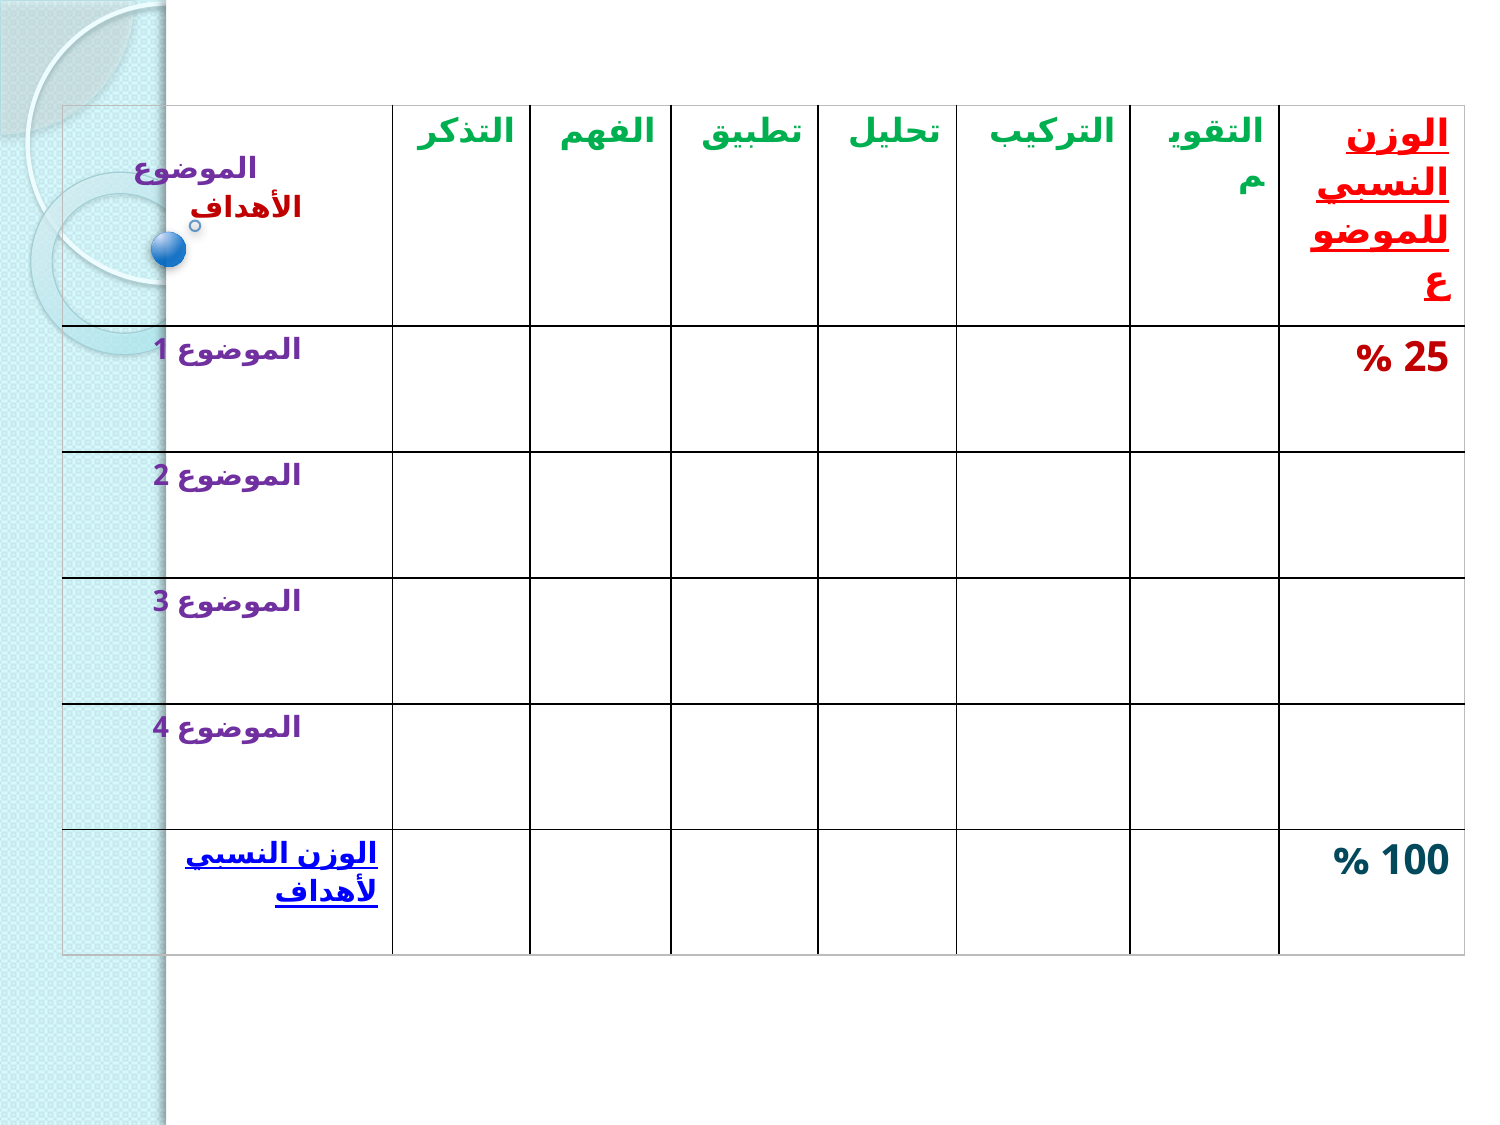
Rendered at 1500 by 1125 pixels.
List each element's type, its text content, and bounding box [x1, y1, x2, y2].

table_header تطبيق [672, 106, 817, 325]
table_cell [1131, 579, 1278, 703]
table_cell الوزن النسبي لأهداف [63, 830, 392, 954]
table_cell [531, 327, 670, 451]
table_cell [531, 830, 670, 954]
table_header الموضوع الأهداف [63, 106, 392, 325]
table_header الفهم [531, 106, 670, 325]
table_cell [819, 327, 956, 451]
table_cell [1131, 830, 1278, 954]
table_cell [819, 830, 956, 954]
table_cell الموضوع 3 [63, 579, 392, 703]
table_cell [531, 705, 670, 829]
table_cell [819, 579, 956, 703]
table_cell [531, 453, 670, 577]
table_cell [1131, 327, 1278, 451]
table_cell [393, 453, 529, 577]
table_cell [531, 579, 670, 703]
table_cell [957, 453, 1129, 577]
table_cell [1280, 453, 1464, 577]
table_cell 25 % [1280, 327, 1464, 451]
table_cell [1131, 453, 1278, 577]
table_cell [1280, 579, 1464, 703]
table_cell [672, 453, 817, 577]
table_cell [672, 830, 817, 954]
table_header تحليل [819, 106, 956, 325]
table_cell [1280, 705, 1464, 829]
table_header التقويم [1131, 106, 1278, 325]
table_cell الموضوع 4 [63, 705, 392, 829]
table_cell [672, 327, 817, 451]
table_cell [957, 705, 1129, 829]
table_cell [393, 830, 529, 954]
table_cell [672, 705, 817, 829]
table_cell [957, 327, 1129, 451]
table_header التذكر [393, 106, 529, 325]
table_cell [819, 705, 956, 829]
table_cell الموضوع 1 [63, 327, 392, 451]
table_cell [957, 830, 1129, 954]
table_cell 100 % [1280, 830, 1464, 954]
table_cell [393, 705, 529, 829]
table_cell [672, 579, 817, 703]
table_cell [819, 453, 956, 577]
table_cell [393, 579, 529, 703]
table_header التركيب [957, 106, 1129, 325]
table_header الوزن النسبي للموضوع [1280, 106, 1464, 325]
table_cell الموضوع 2 [63, 453, 392, 577]
table_cell [393, 327, 529, 451]
table_cell [957, 579, 1129, 703]
table_cell [1131, 705, 1278, 829]
